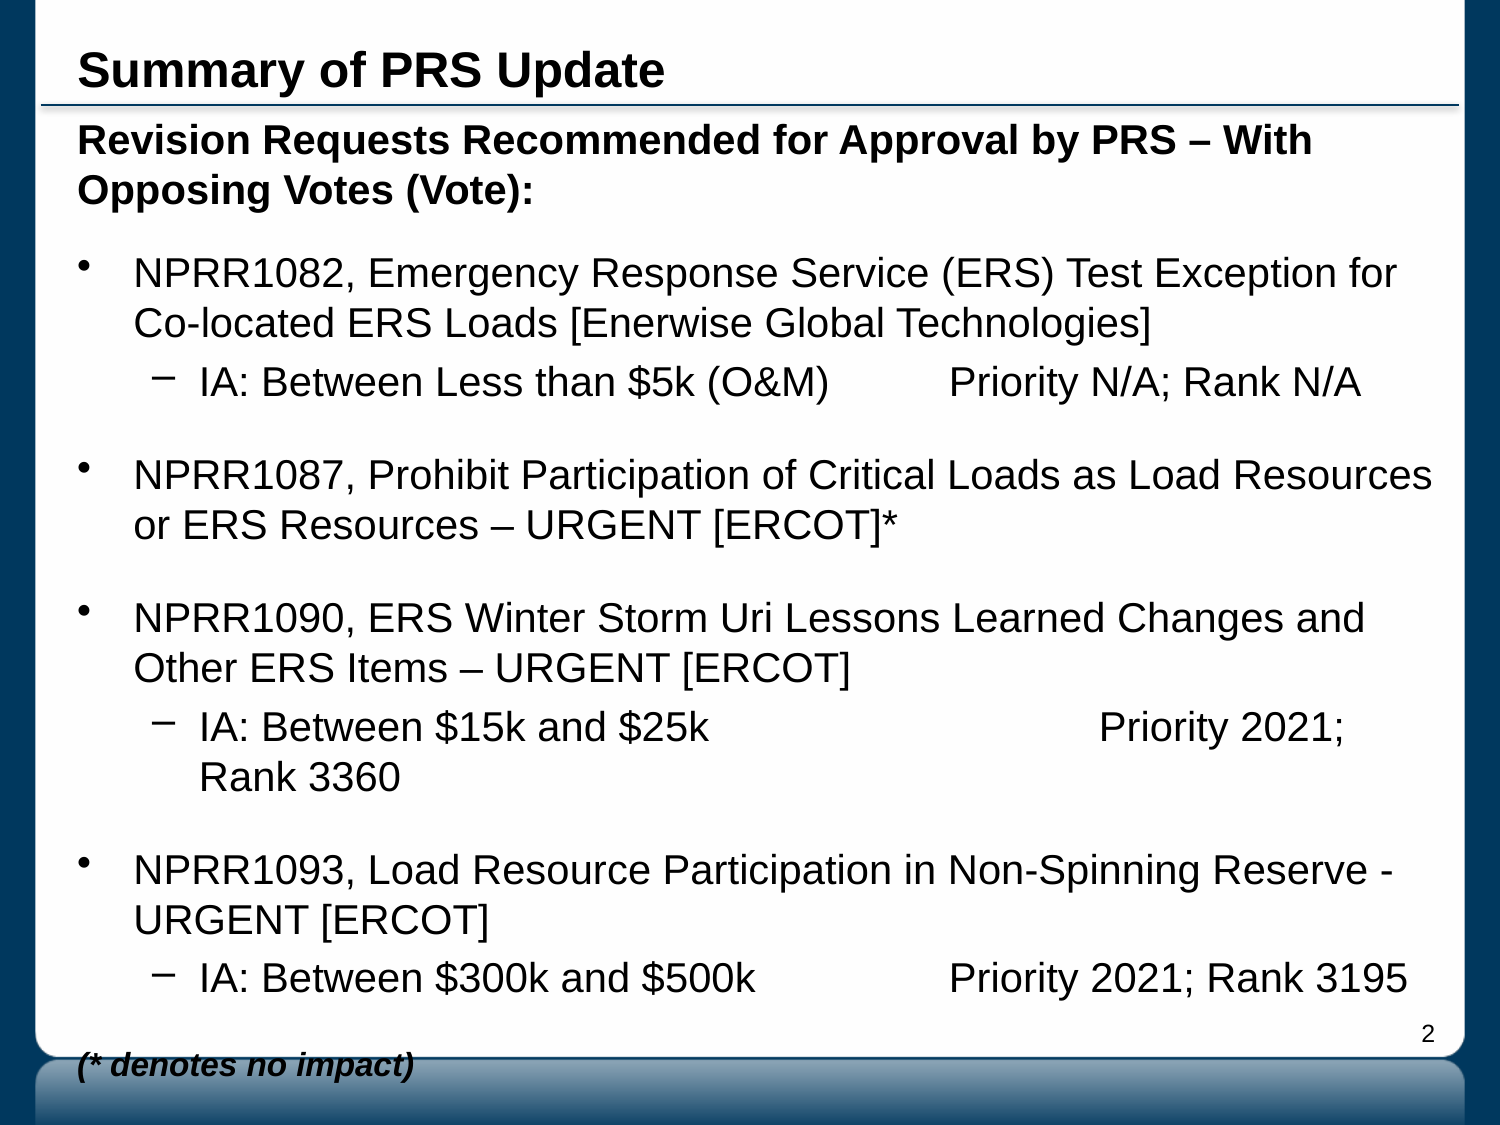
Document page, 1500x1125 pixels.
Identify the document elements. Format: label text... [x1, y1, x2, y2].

picture [35, 0, 1465, 1125]
title Summary of PRS Update [62, 29, 1450, 106]
text_box Revision Requests Recommended for Approval by PRS – With Opposing Votes (Vote): NPRR1082, Emergency Response Service (ERS) Test Exception for Co-located ERS Loads [Enerwise Global Technologies] IA: Between Less than $5k (O&M) Priority N/A; Rank N/A NPRR1087, Prohibit Participation of Critical Loads as Load Resources or ERS Resources – URGENT [ERCOT]* NPRR1090, ERS Winter Storm Uri Lessons Learned Changes and Other ERS Items – URGENT [ERCOT] IA: Between $15k and $25k Priority 2021; Rank 3360 NPRR1093, Load Resource Participation in Non-Spinning Reserve - URGENT [ERCOT] IA: Between $300k and $500k Priority 2021; Rank 3195 (* denotes no impact) [62, 106, 1450, 1049]
